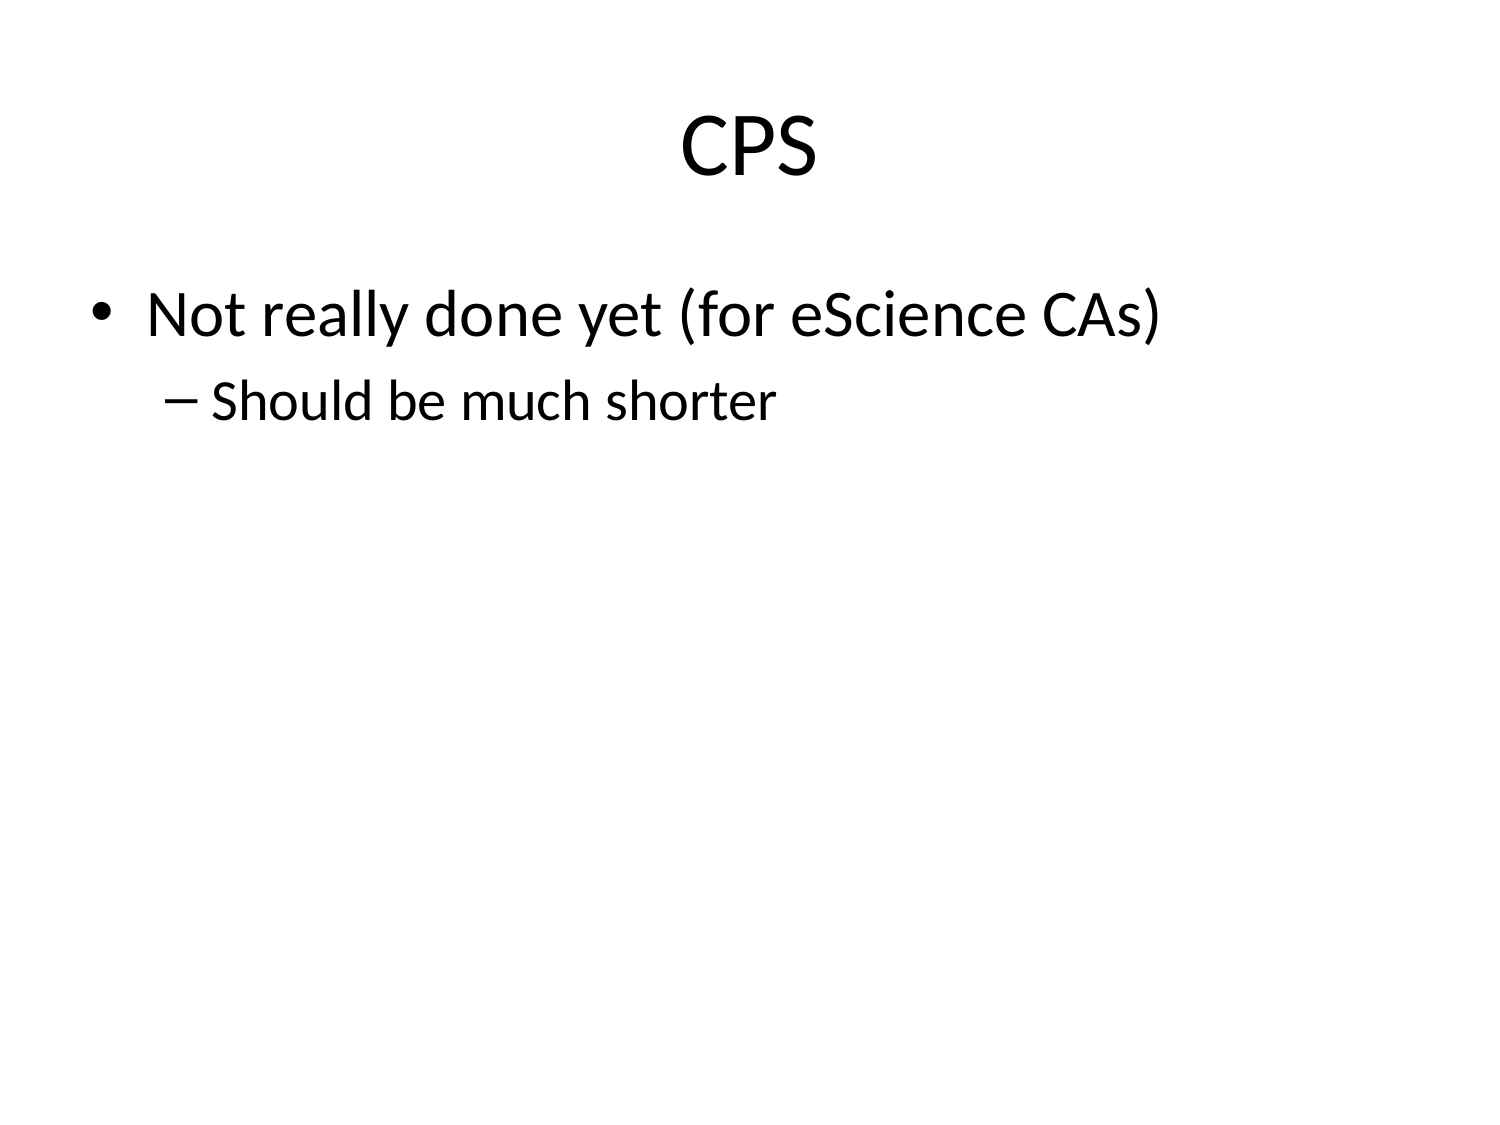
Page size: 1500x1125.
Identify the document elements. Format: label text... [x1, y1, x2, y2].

title CPS [75, 45, 1425, 233]
list Not really done yet (for eScience CAs) Should be much shorter [75, 262, 1425, 1005]
